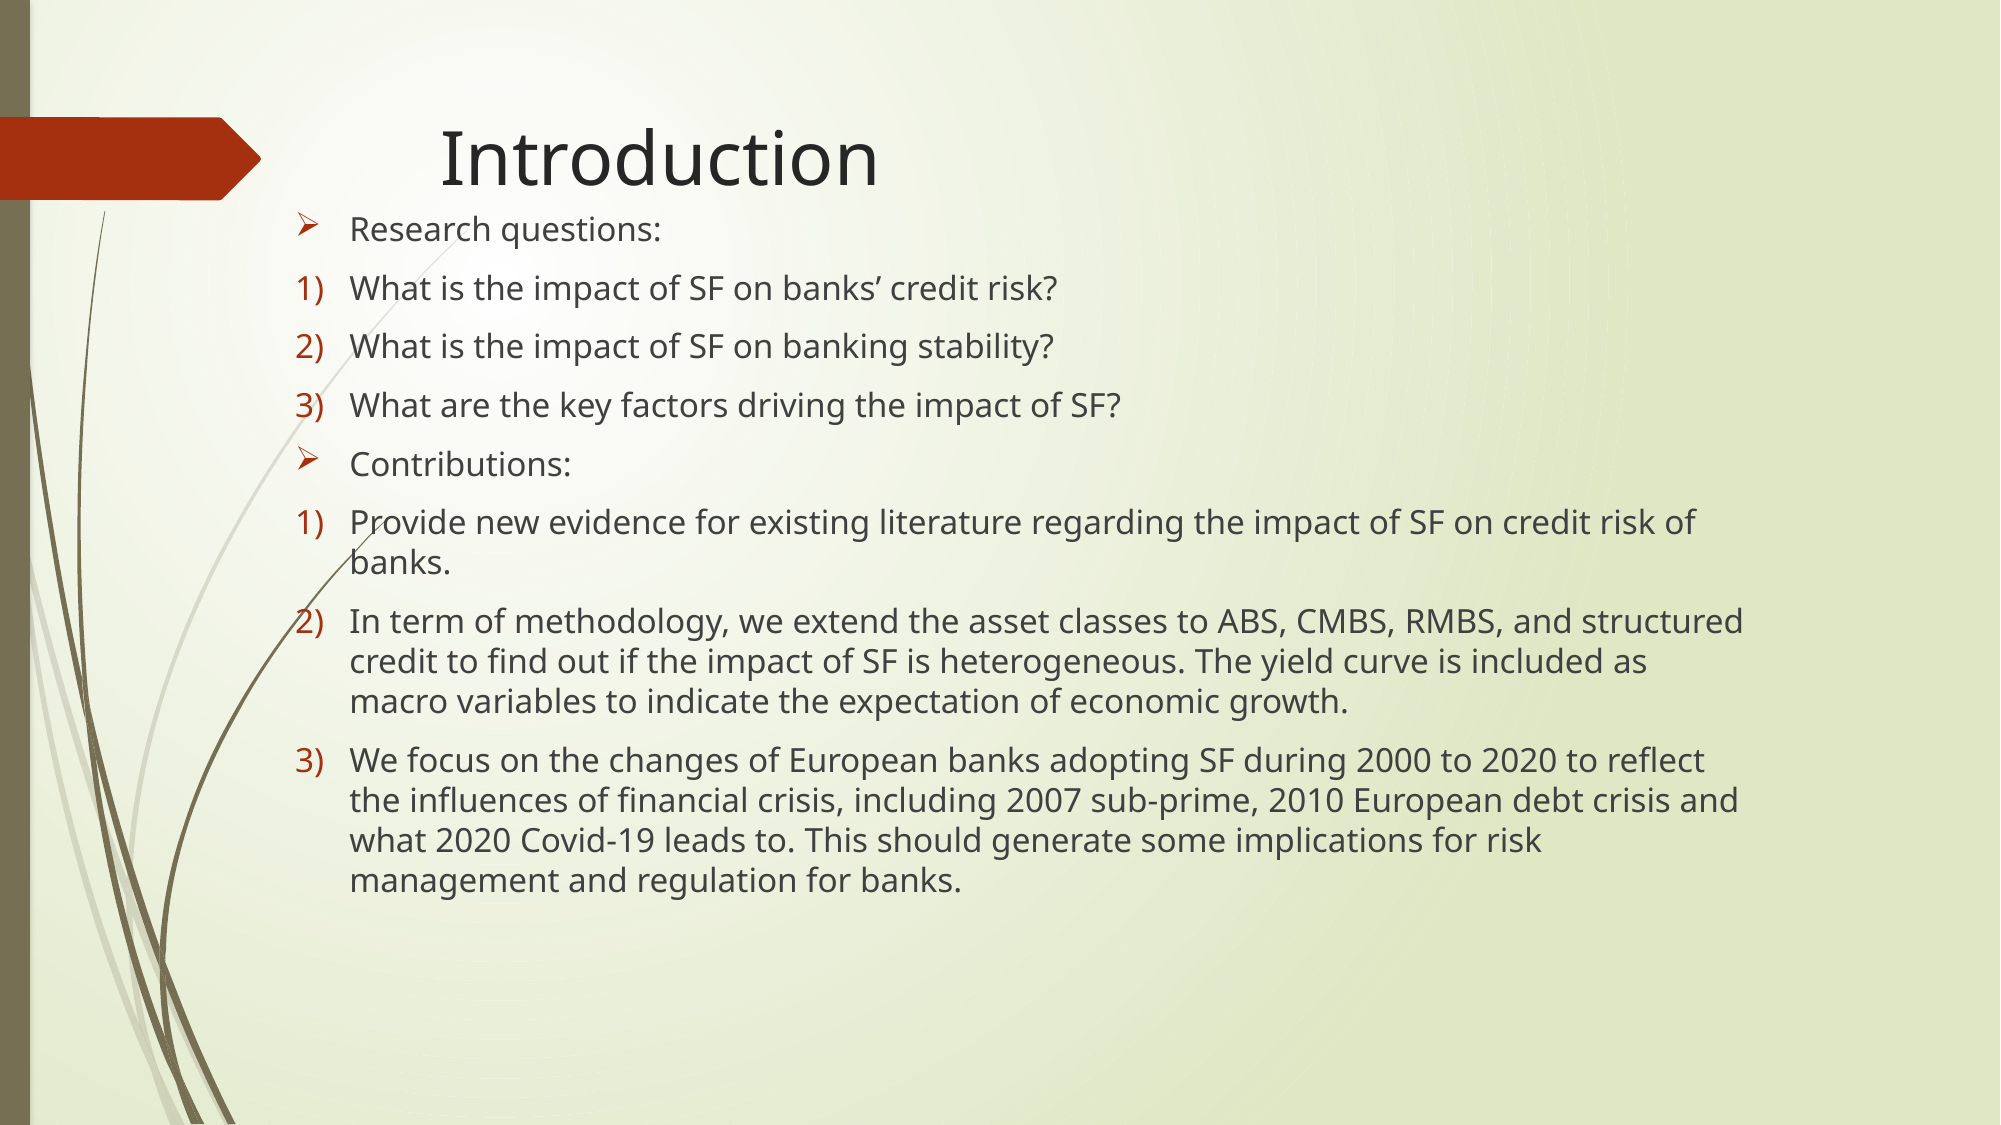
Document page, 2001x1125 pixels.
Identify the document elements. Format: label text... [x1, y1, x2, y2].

title Introduction [425, 102, 1888, 313]
list Research questions: What is the impact of SF on banks’ credit risk? What is the impact of SF on banking stability? What are the key factors driving the impact of SF? Contributions: Provide new evidence for existing literature regarding the impact of SF on credit risk of banks. In term of methodology, we extend the asset classes to ABS, CMBS, RMBS, and structured credit to find out if the impact of SF is heterogeneous. The yield curve is included as macro variables to indicate the expectation of economic growth. We focus on the changes of European banks adopting SF during 2000 to 2020 to reflect the influences of financial crisis, including 2007 sub-prime, 2010 European debt crisis and what 2020 Covid-19 leads to. This should generate some implications for risk management and regulation for banks. [280, 200, 1772, 911]
